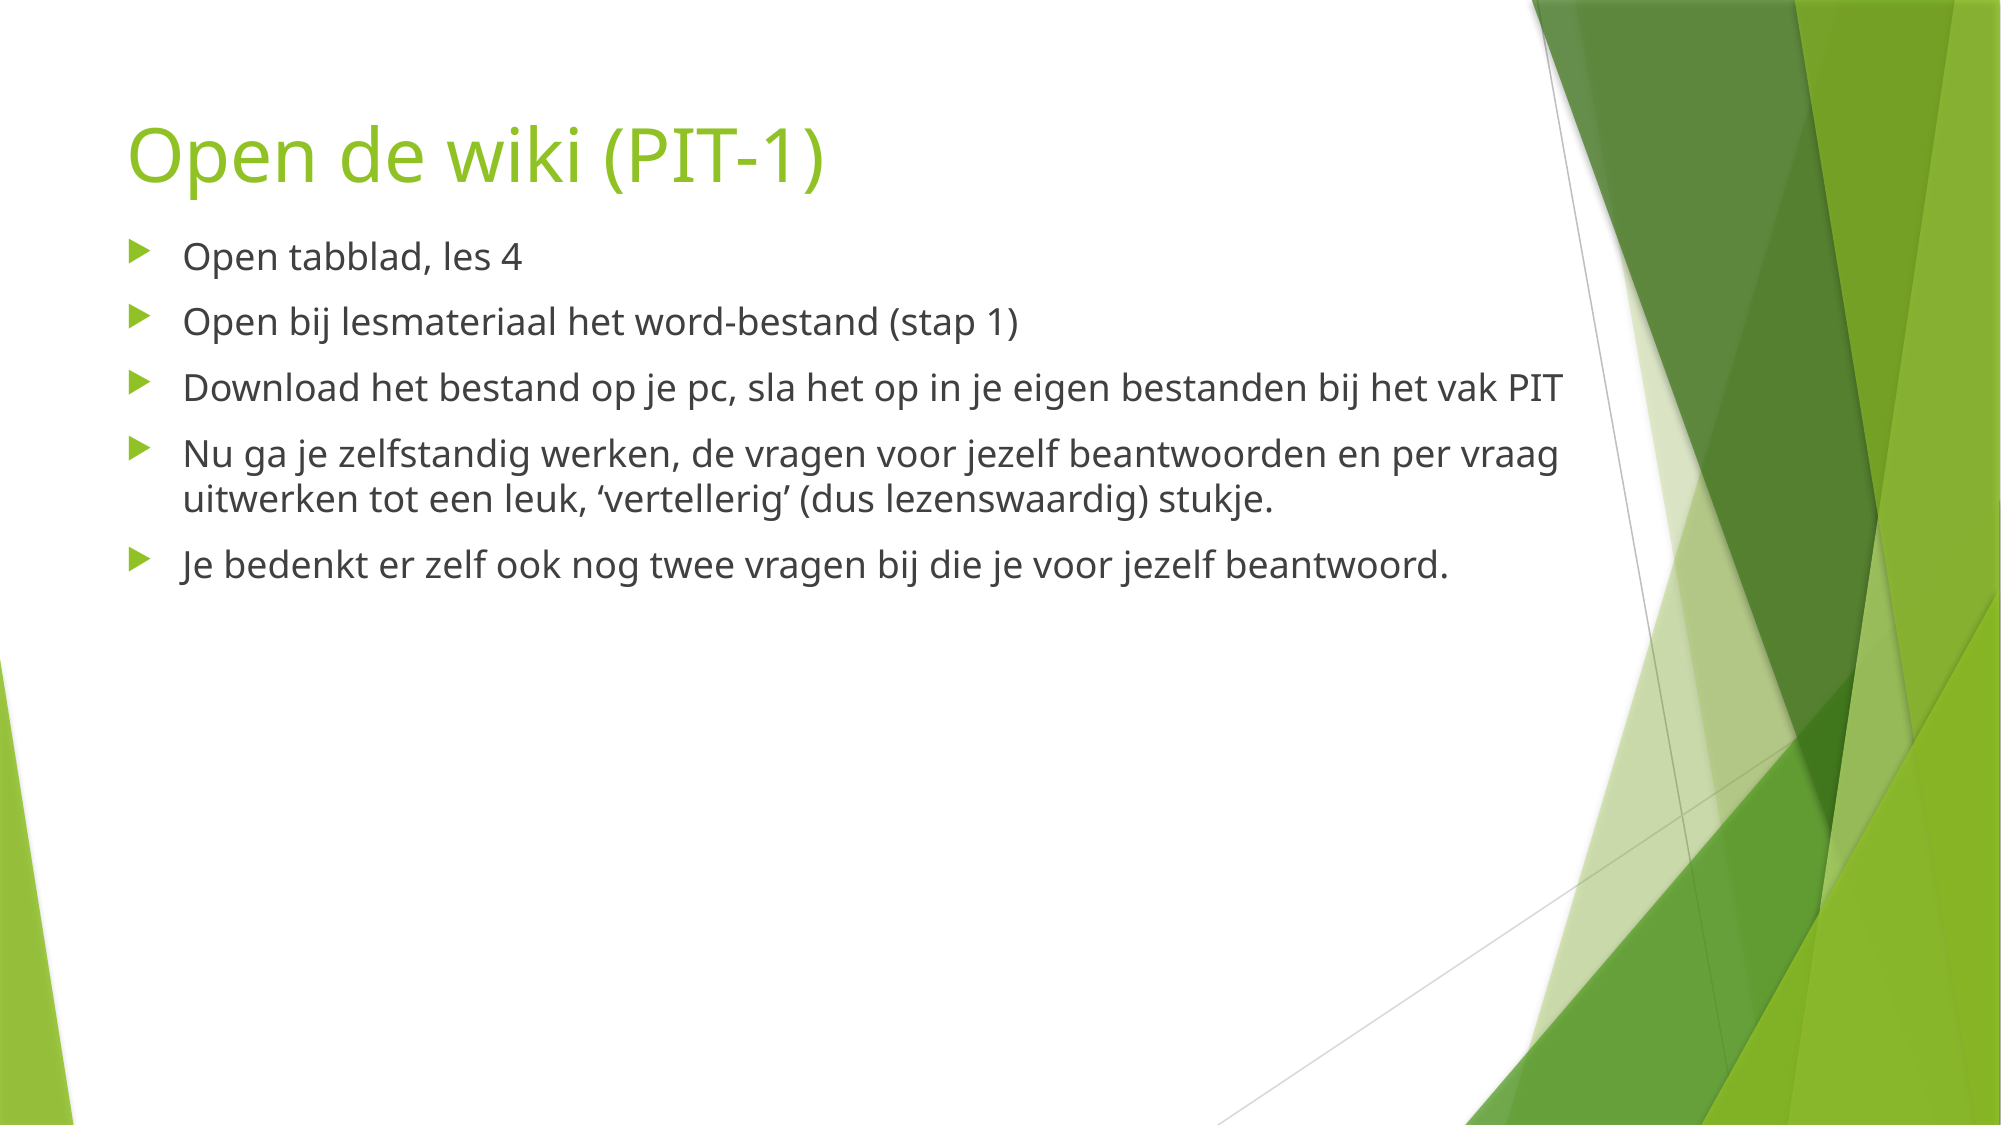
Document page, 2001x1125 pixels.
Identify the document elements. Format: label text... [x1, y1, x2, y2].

list Open tabblad, les 4 Open bij lesmateriaal het word-bestand (stap 1) Download het bestand op je pc, sla het op in je eigen bestanden bij het vak PIT Nu ga je zelfstandig werken, de vragen voor jezelf beantwoorden en per vraag uitwerken tot een leuk, ‘vertellerig’ (dus lezenswaardig) stukje. Je bedenkt er zelf ook nog twee vragen bij die je voor jezelf beantwoord. [111, 224, 1729, 862]
title Open de wiki (PIT-1) [111, 99, 1522, 224]
